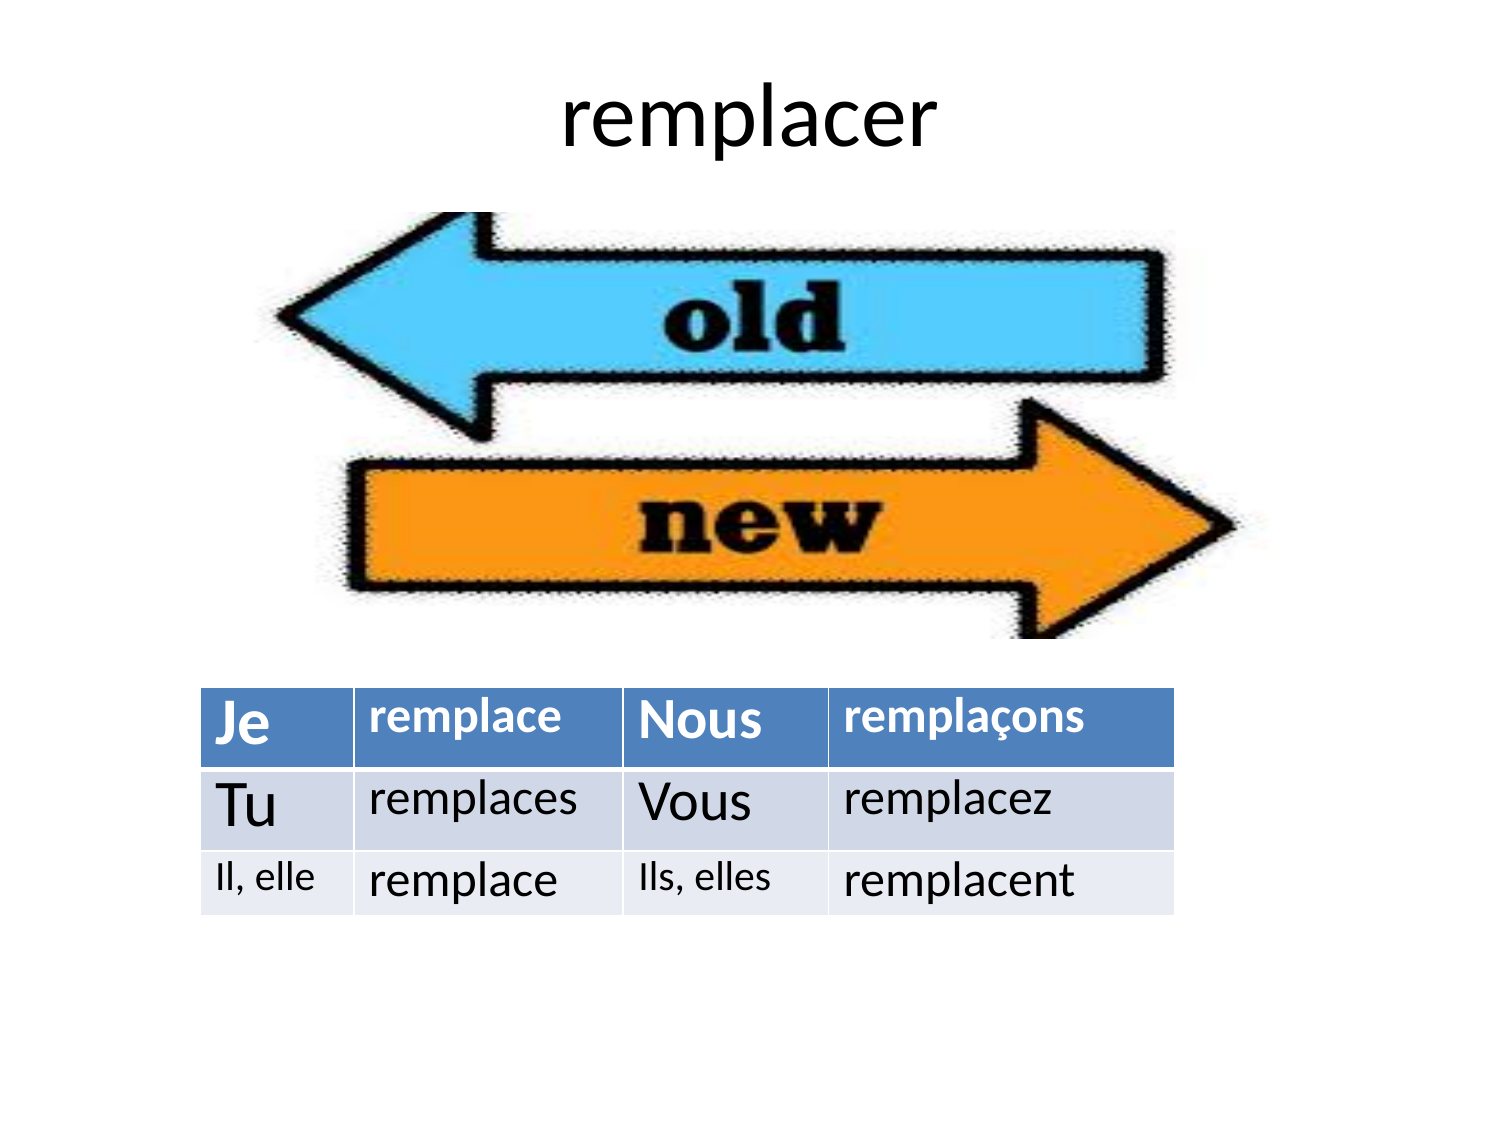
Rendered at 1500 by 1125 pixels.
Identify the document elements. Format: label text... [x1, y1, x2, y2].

table_cell Vous [624, 772, 828, 850]
table_cell remplacent [829, 852, 1174, 915]
table_cell Ils, elles [624, 852, 828, 915]
table_cell remplaces [355, 772, 622, 850]
table_cell remplace [355, 852, 622, 915]
table_cell Tu [201, 772, 353, 850]
table_cell Il, elle [201, 852, 353, 915]
table_header Je [201, 688, 353, 767]
table_cell remplacez [829, 772, 1174, 850]
title remplacer [75, 45, 1425, 175]
table_header remplaçons [829, 688, 1174, 767]
table_header Nous [624, 688, 828, 767]
picture [224, 212, 1288, 640]
table_header remplace [355, 688, 622, 767]
